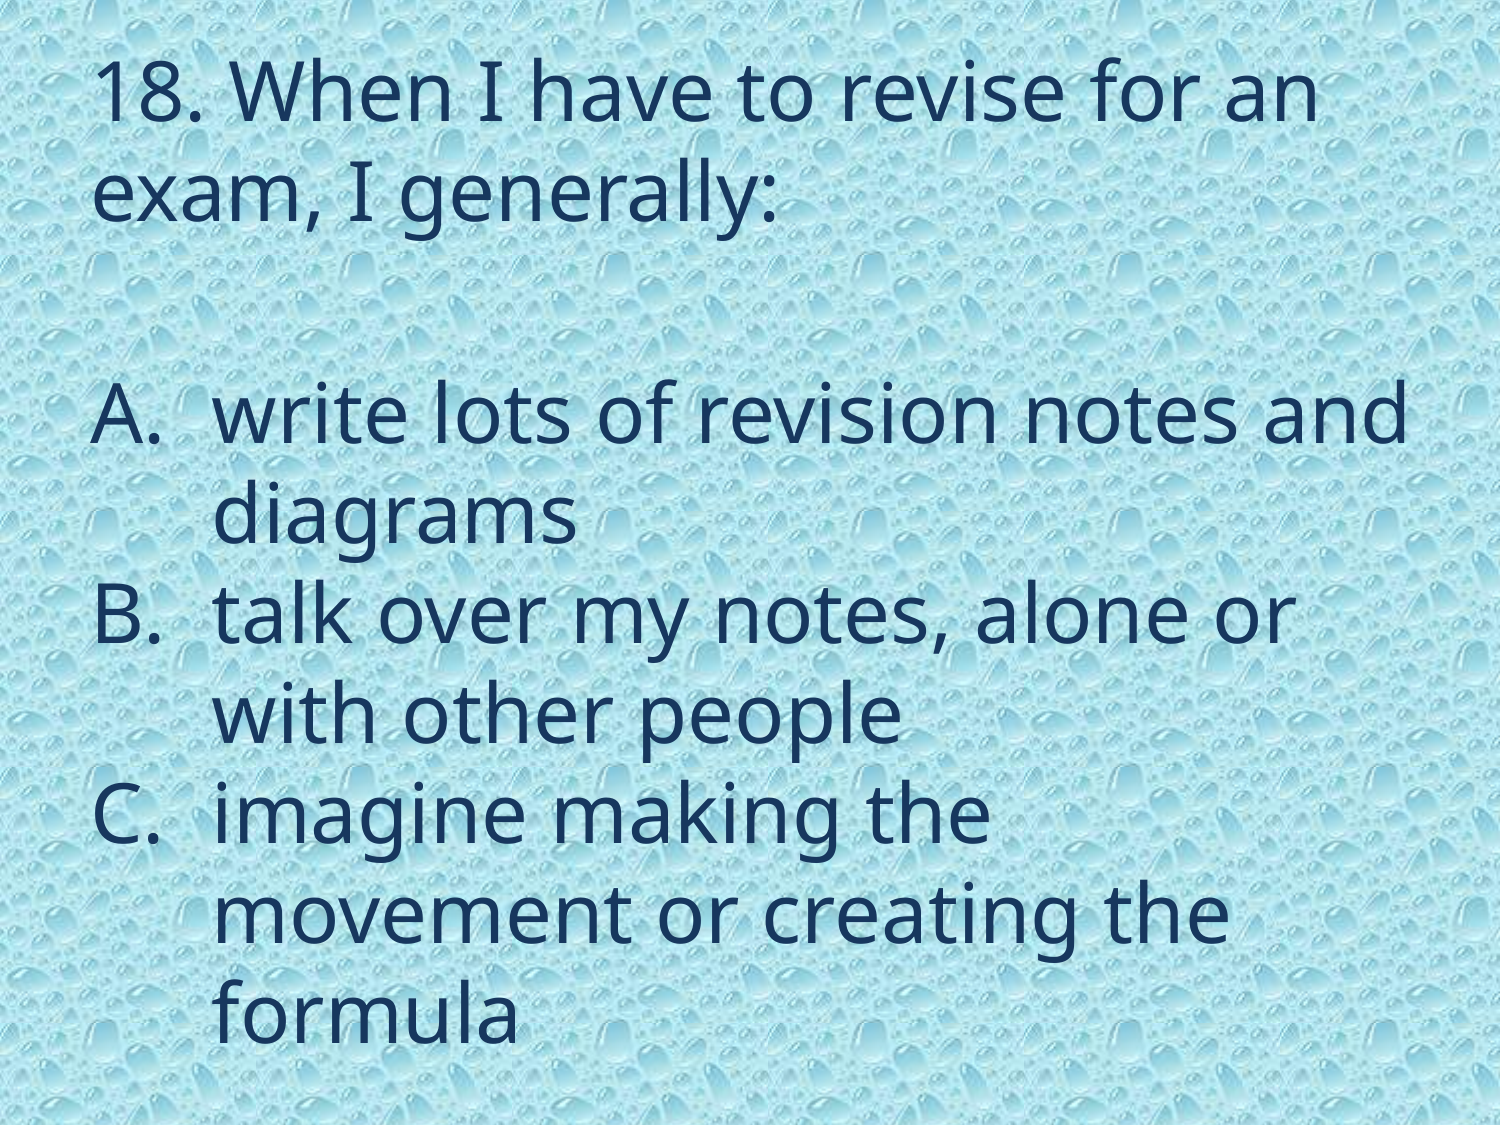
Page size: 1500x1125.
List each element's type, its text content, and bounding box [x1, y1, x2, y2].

text_box 18. When I have to revise for an exam, I generally: write lots of revision notes and diagrams talk over my notes, alone or with other people imagine making the movement or creating the formula [74, 30, 1438, 1068]
picture [0, 0, 1500, 1125]
